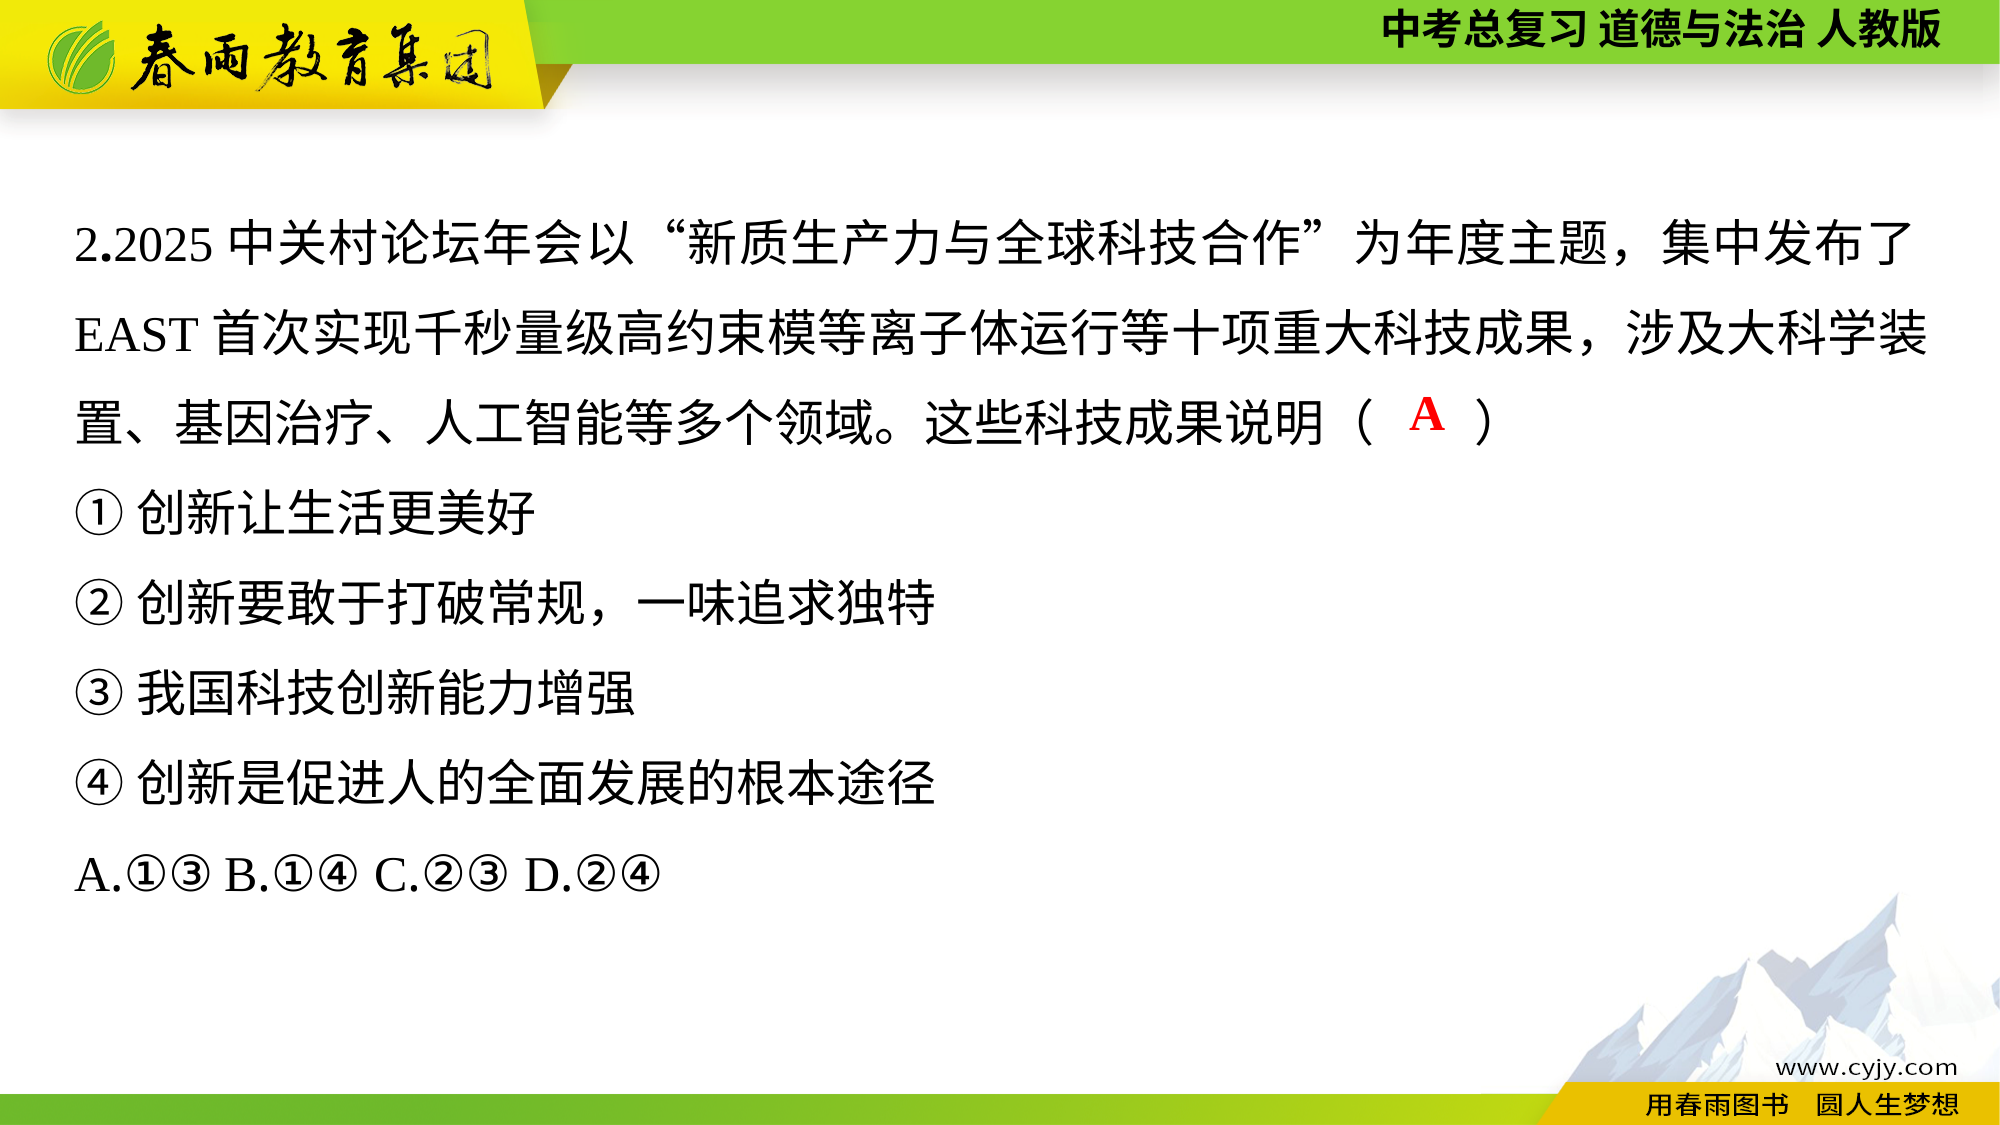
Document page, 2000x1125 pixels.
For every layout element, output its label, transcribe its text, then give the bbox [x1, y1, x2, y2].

text_box A [1394, 373, 1461, 449]
picture [0, 0, 2000, 1125]
list 2.2025中关村论坛年会以“新质生产力与全球科技合作”为年度主题，集中发布了EAST首次实现千秒量级高约束模等离子体运行等十项重大科技成果，涉及大科学装置、基因治疗、人工智能等多个领域。这些科技成果说明（ ） ①创新让生活更美好 ②创新要敢于打破常规，一味追求独特 ③我国科技创新能力增强 ④创新是促进人的全面发展的根本途径 A.①③ B.①④ C.②③ D.②④ [59, 174, 1944, 906]
